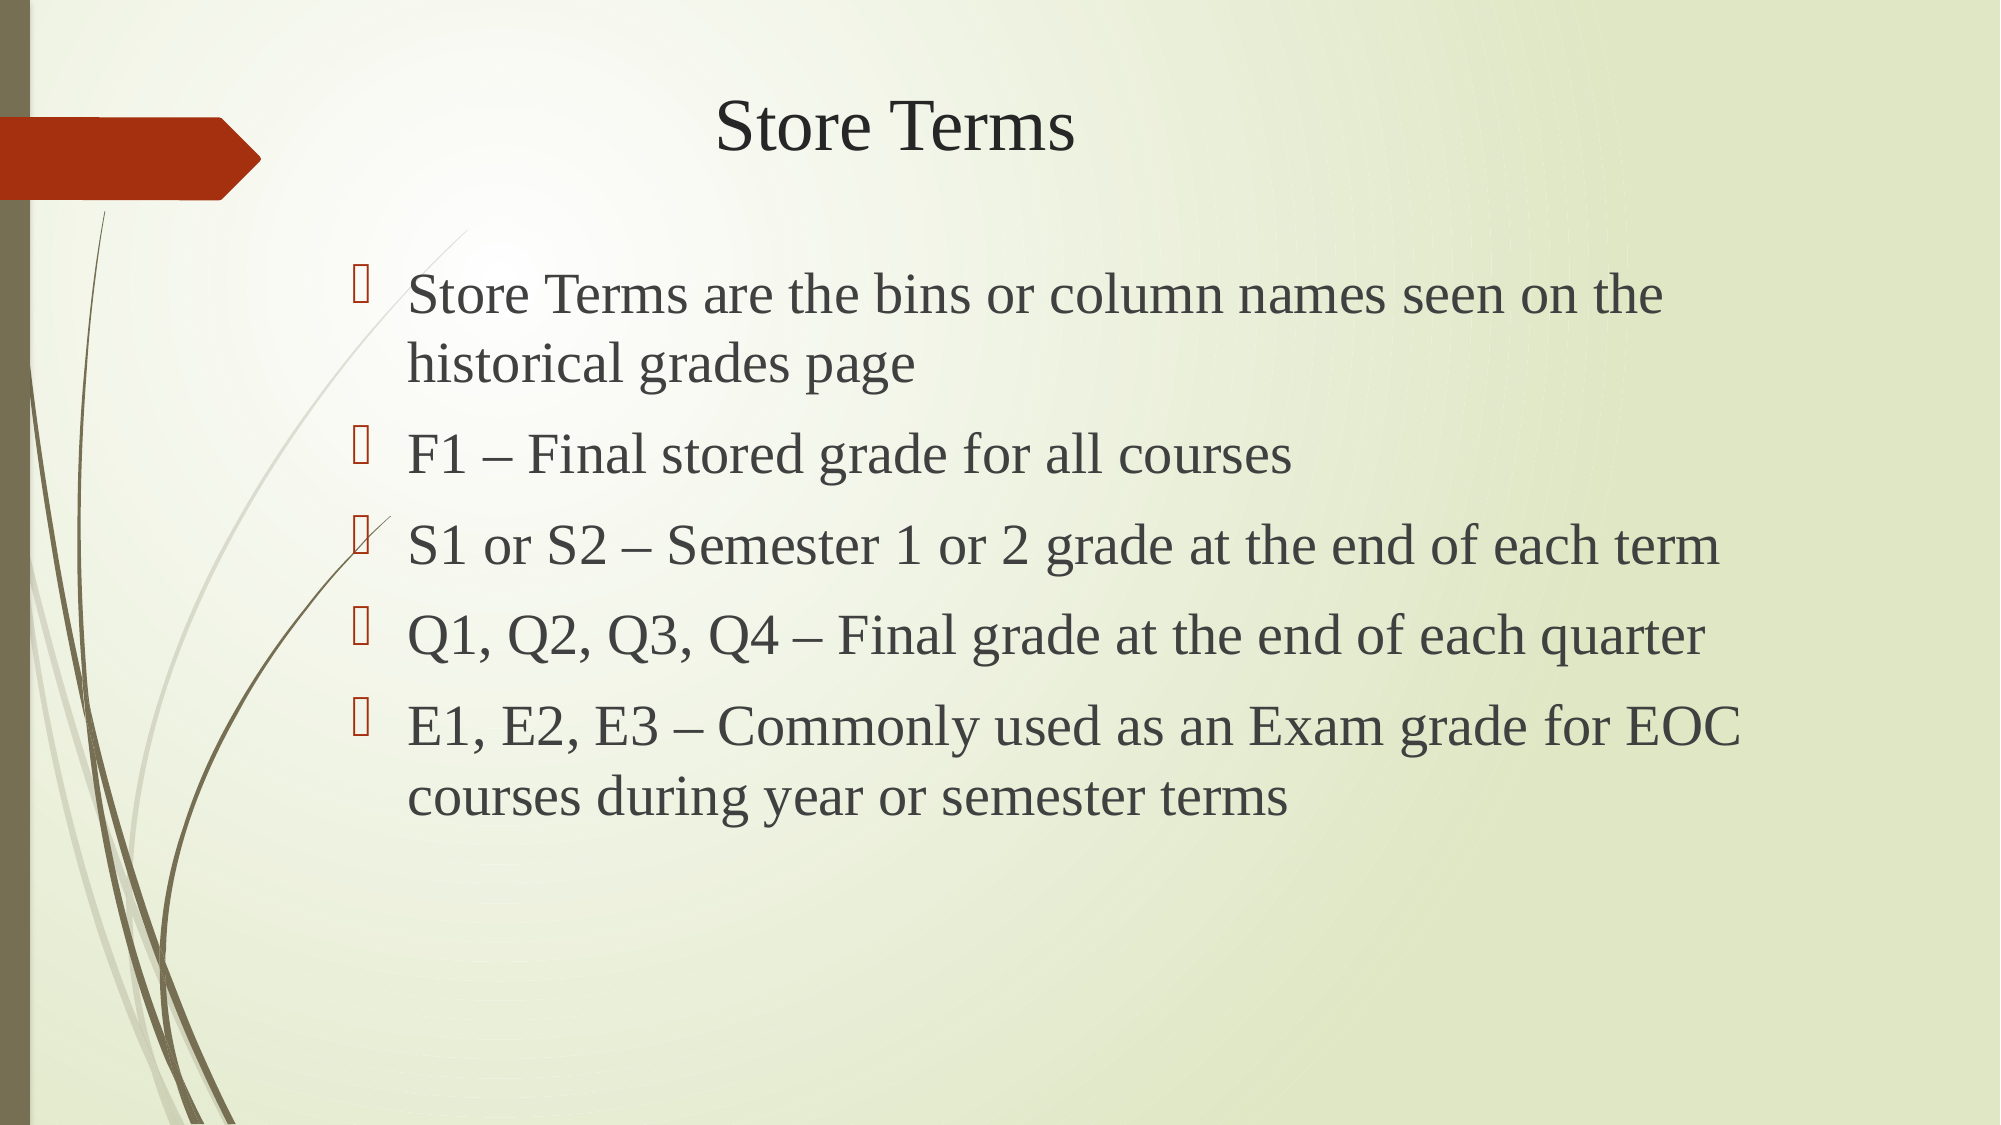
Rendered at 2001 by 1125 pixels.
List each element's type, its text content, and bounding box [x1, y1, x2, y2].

title Store Terms [699, 67, 1762, 201]
list Store Terms are the bins or column names seen on the historical grades page F1 – Final stored grade for all courses S1 or S2 – Semester 1 or 2 grade at the end of each term Q1, Q2, Q3, Q4 – Final grade at the end of each quarter E1, E2, E3 – Commonly used as an Exam grade for EOC courses during year or semester terms [336, 247, 1799, 867]
